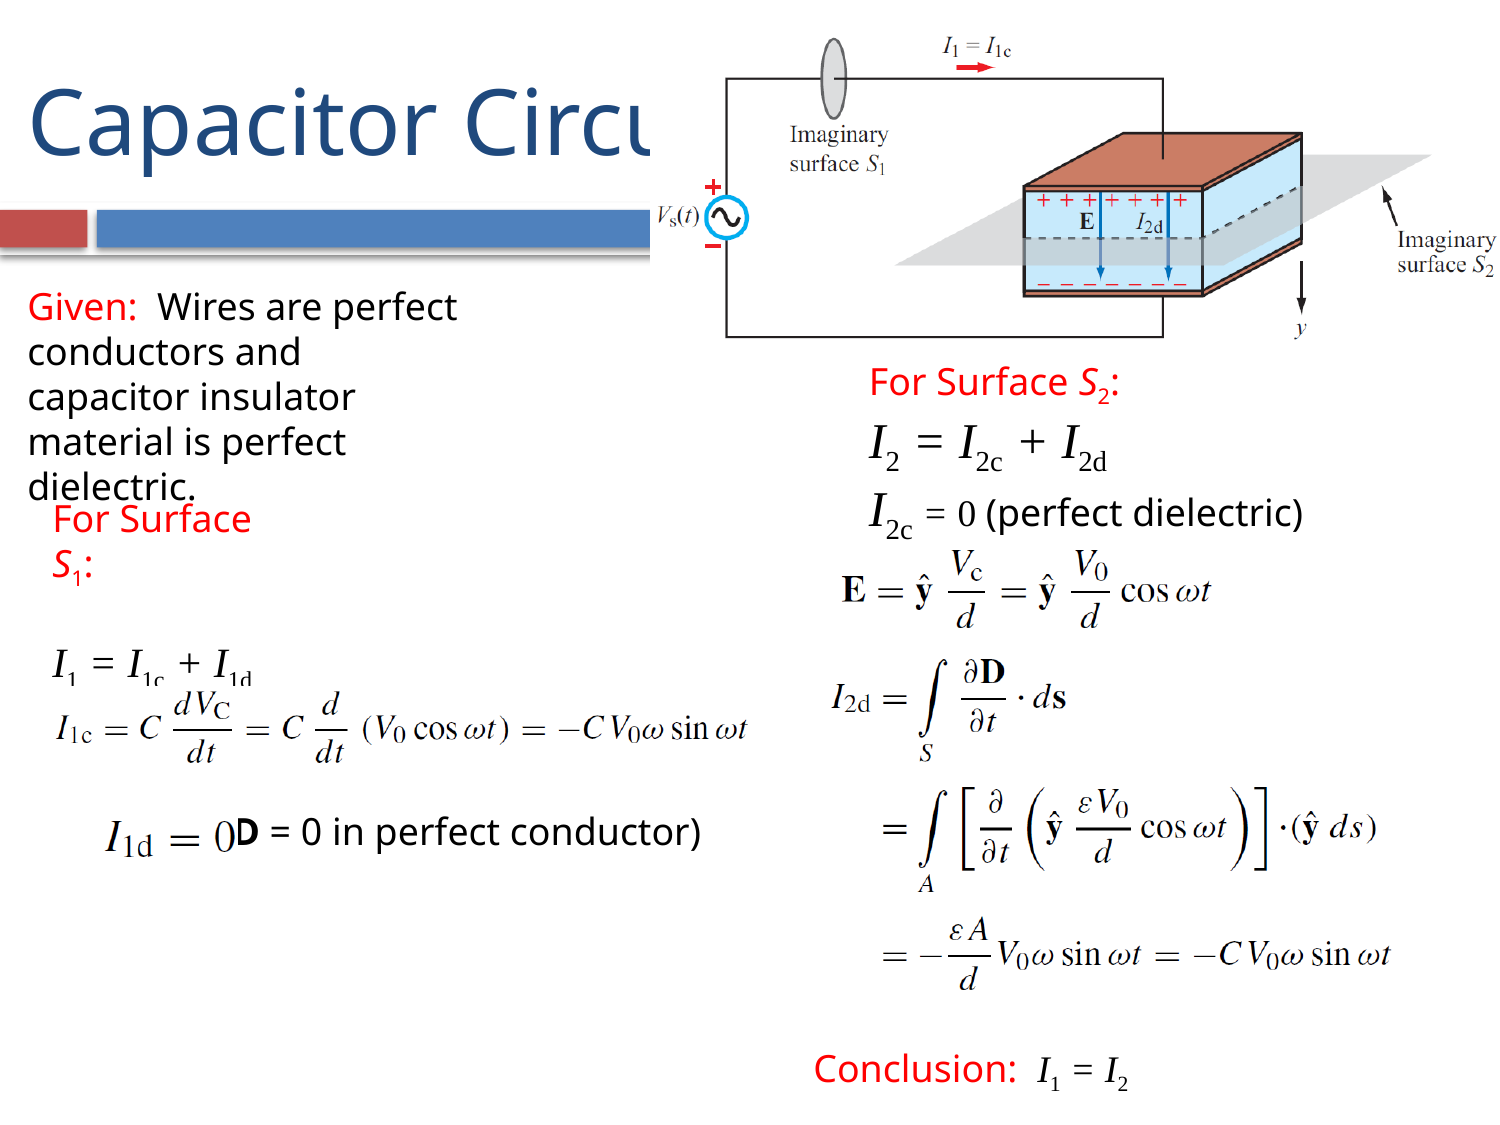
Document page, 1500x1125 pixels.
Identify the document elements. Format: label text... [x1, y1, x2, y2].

picture [649, 24, 1500, 345]
picture [837, 541, 1213, 632]
text_box For Surface S1: I1 = I1c + I1d [37, 487, 302, 791]
text_box Capacitor Circuit [12, 37, 644, 200]
text_box Conclusion: I1 = I2 [798, 1037, 1161, 1104]
picture [49, 686, 751, 766]
picture [824, 649, 1395, 996]
text_box (D = 0 in perfect conductor) [206, 800, 769, 860]
picture [99, 816, 238, 863]
text_box For Surface S2: I2 = I2c + I2d I2c = 0 (perfect dielectric) [854, 353, 1353, 648]
text_box Given: Wires are perfect conductors and capacitor insulator material is perfect dielectric. [12, 275, 488, 515]
